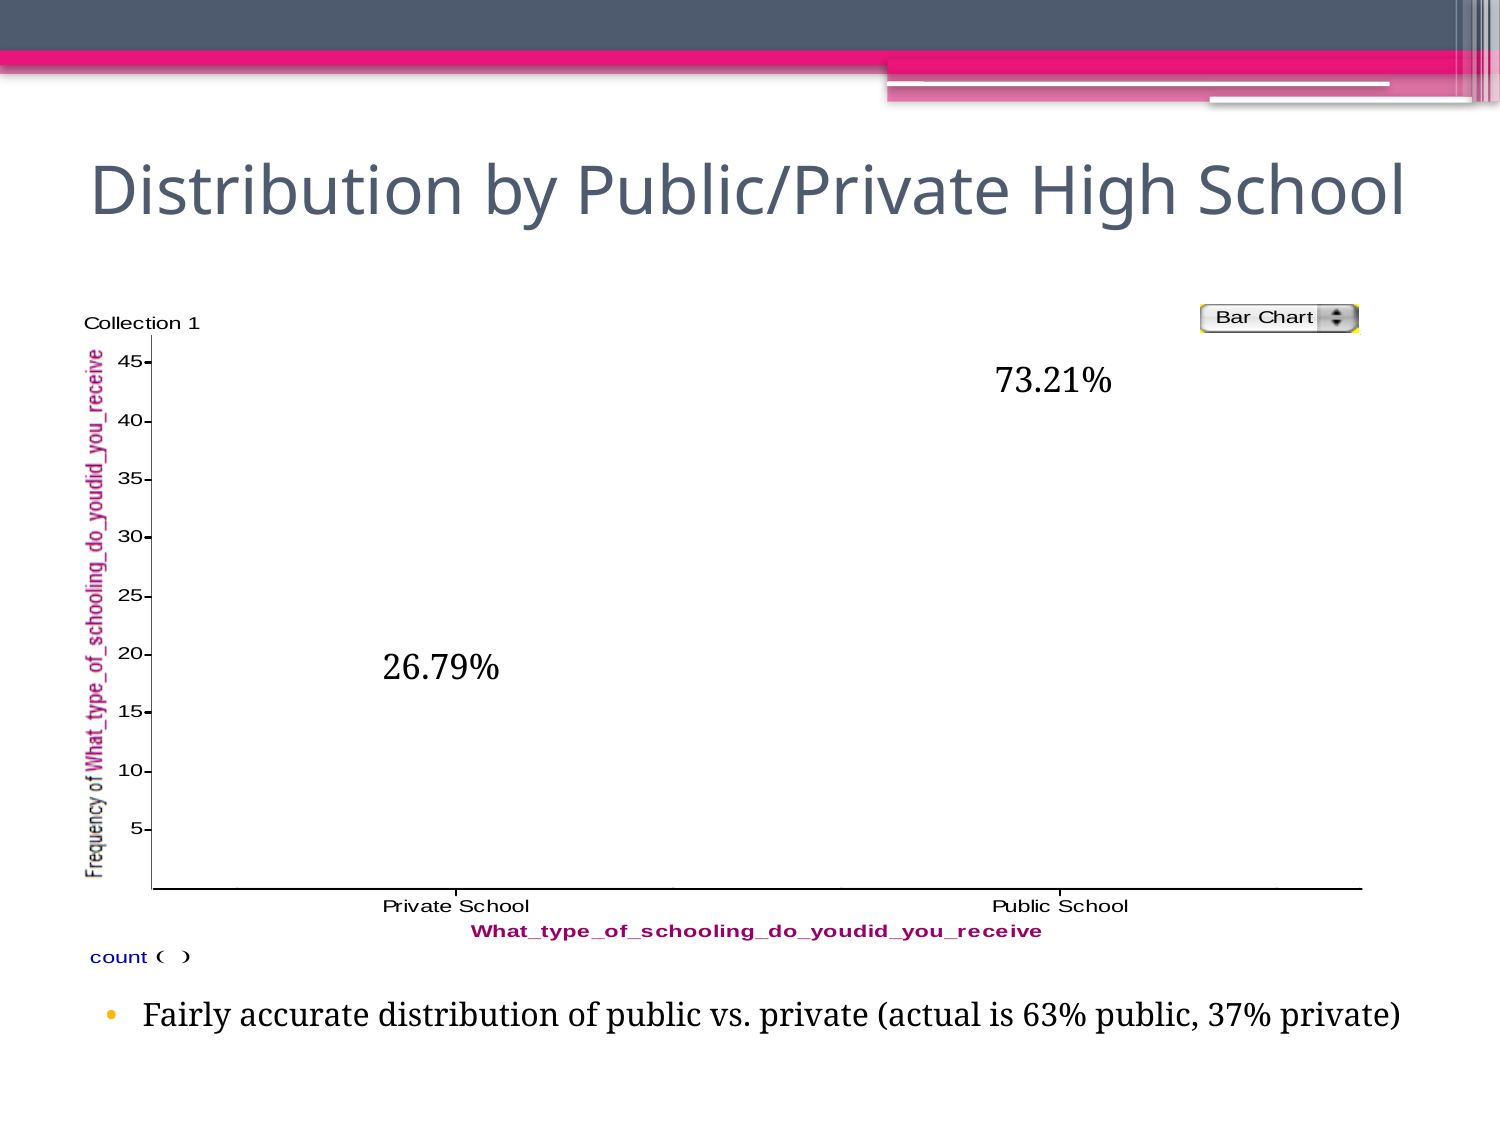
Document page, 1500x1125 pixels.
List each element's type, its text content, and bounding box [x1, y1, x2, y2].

list Fairly accurate distribution of public vs. private (actual is 63% public, 37% private) [75, 987, 1425, 1079]
title Distribution by Public/Private High School [75, 99, 1425, 275]
picture [74, 299, 1363, 973]
